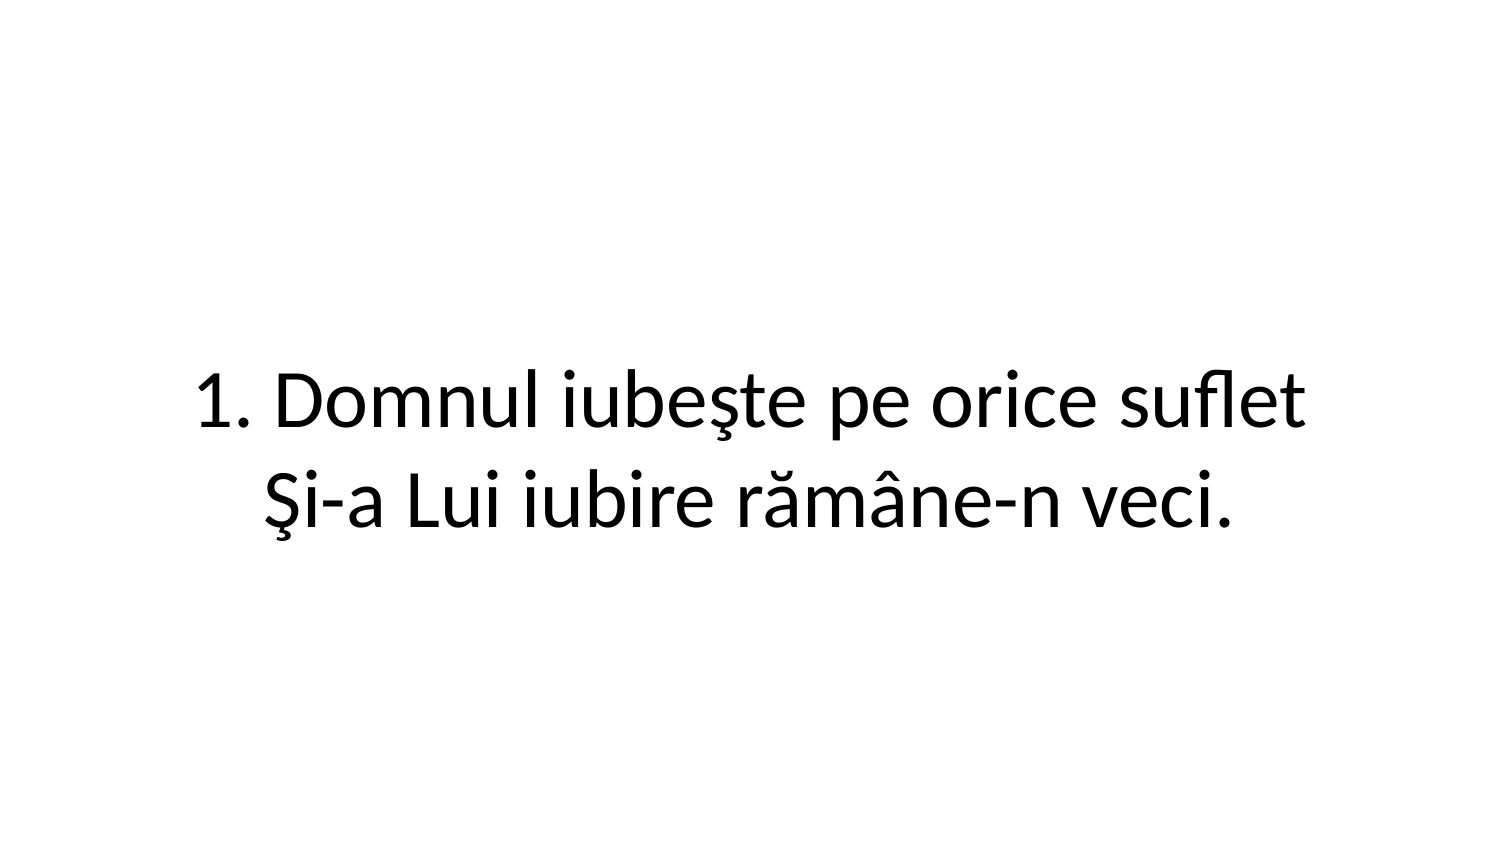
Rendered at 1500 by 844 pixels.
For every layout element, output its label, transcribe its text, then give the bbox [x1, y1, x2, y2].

text_box 1. Domnul iubeşte pe orice suflet Şi-a Lui iubire rămâne-n veci. [176, 292, 1324, 552]
